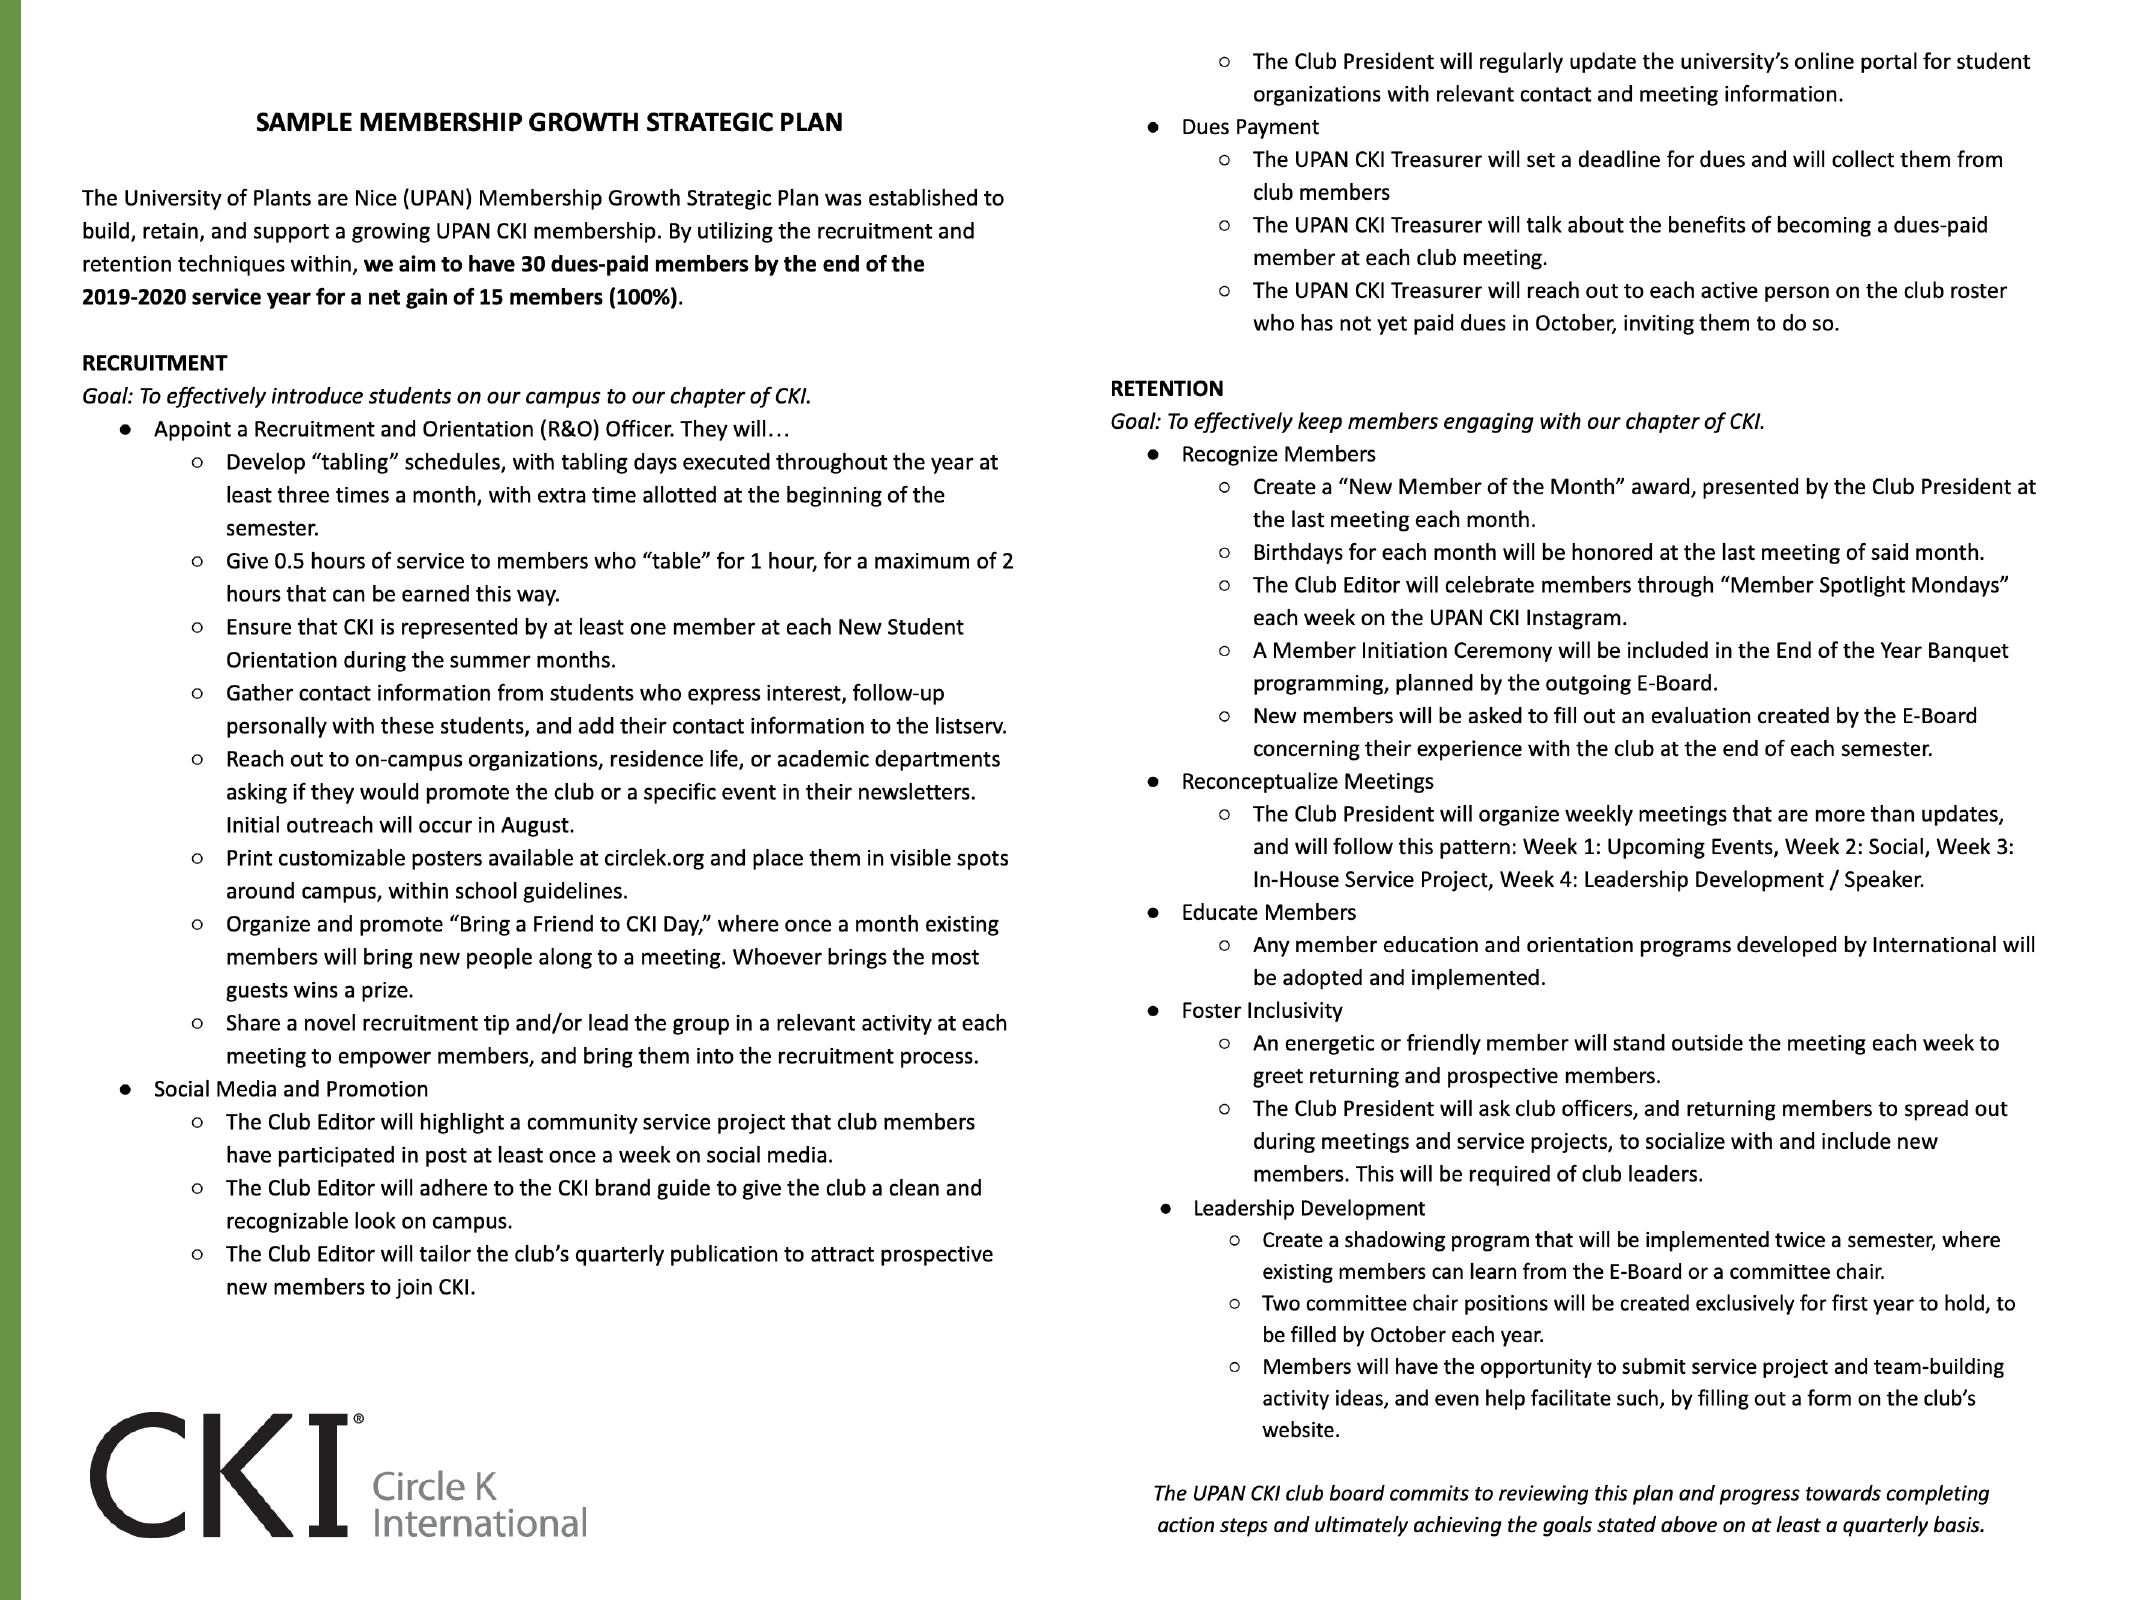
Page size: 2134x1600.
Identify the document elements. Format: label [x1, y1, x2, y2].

picture [1082, 32, 2071, 1558]
picture [71, 85, 1038, 1310]
picture [90, 1412, 586, 1538]
